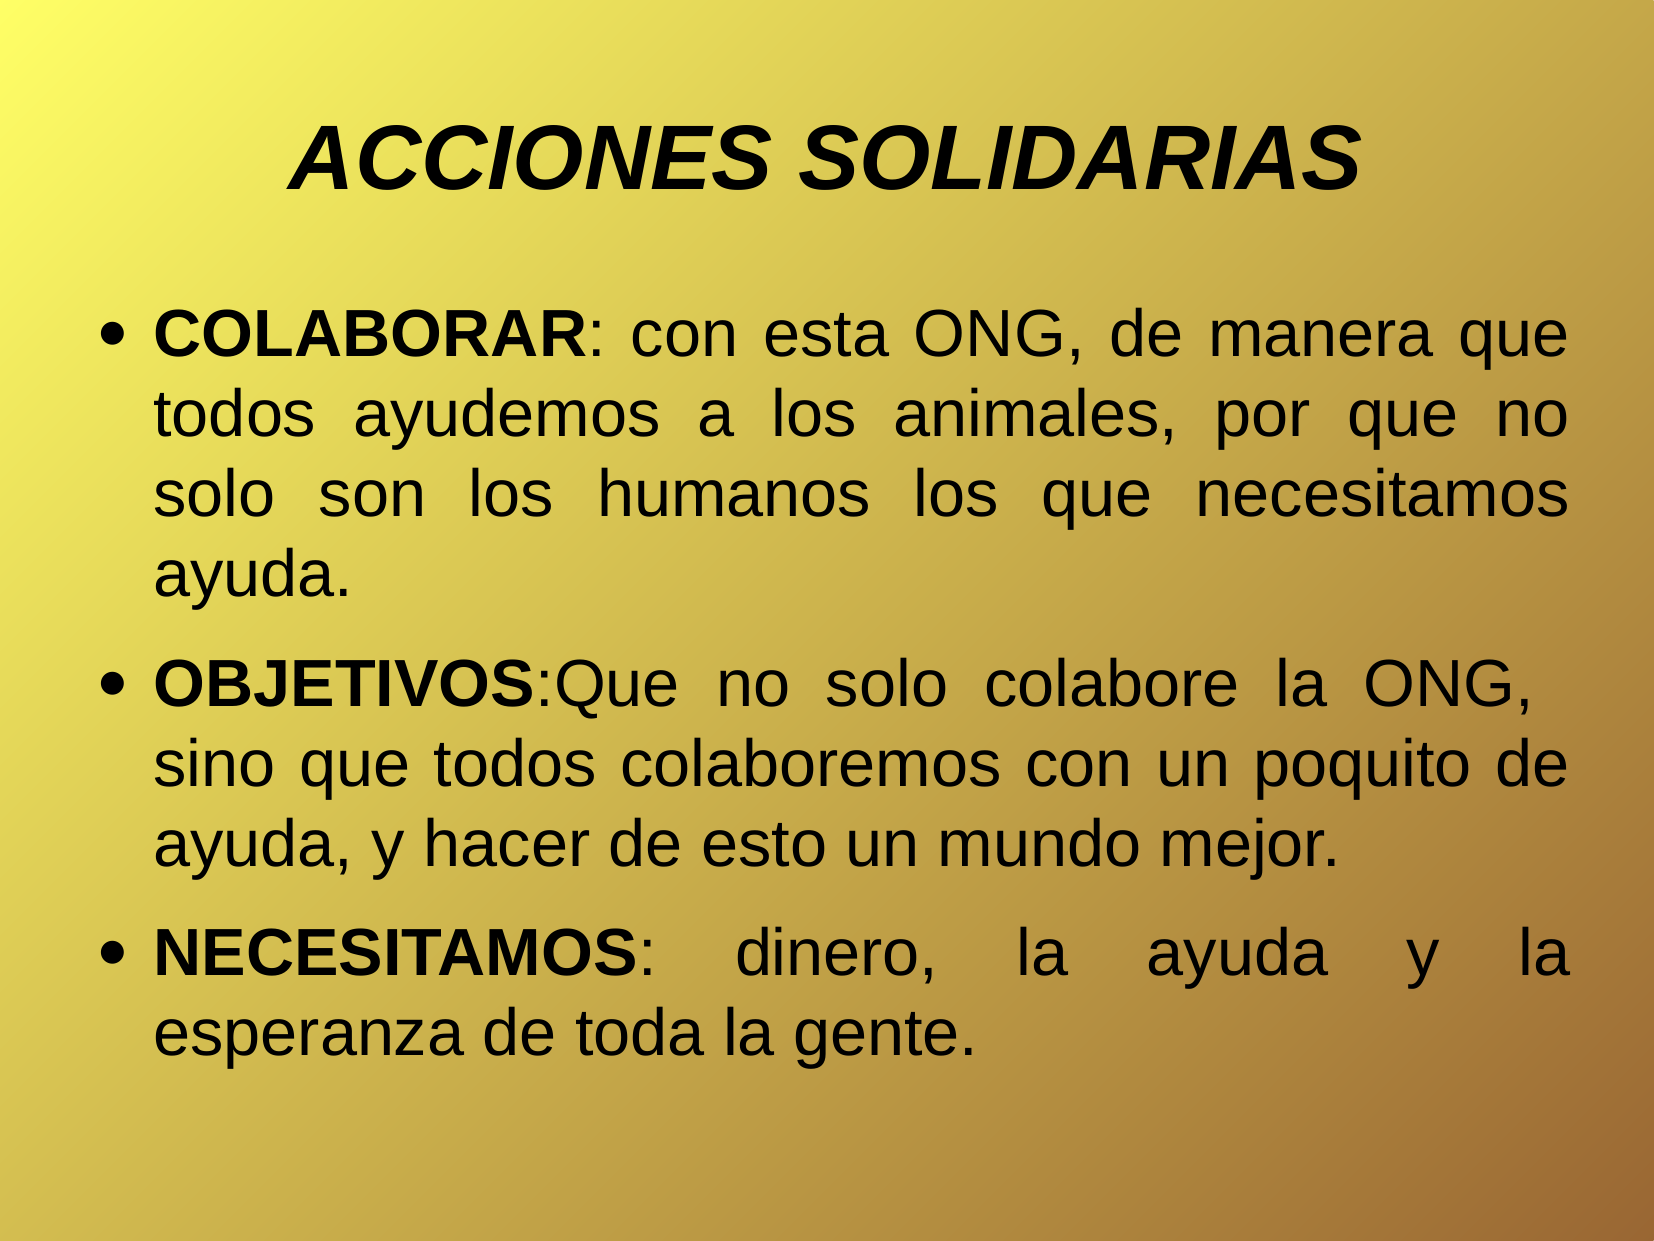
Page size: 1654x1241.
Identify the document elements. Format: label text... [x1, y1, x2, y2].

title ACCIONES SOLIDARIAS [82, 49, 1571, 257]
list COLABORAR: con esta ONG, de manera que todos ayudemos a los animales, por que no solo son los humanos los que necesitamos ayuda. OBJETIVOS:Que no solo colabore la ONG, sino que todos colaboremos con un poquito de ayuda, y hacer de esto un mundo mejor. NECESITAMOS: dinero, la ayuda y la esperanza de toda la gente. [82, 290, 1571, 1109]
